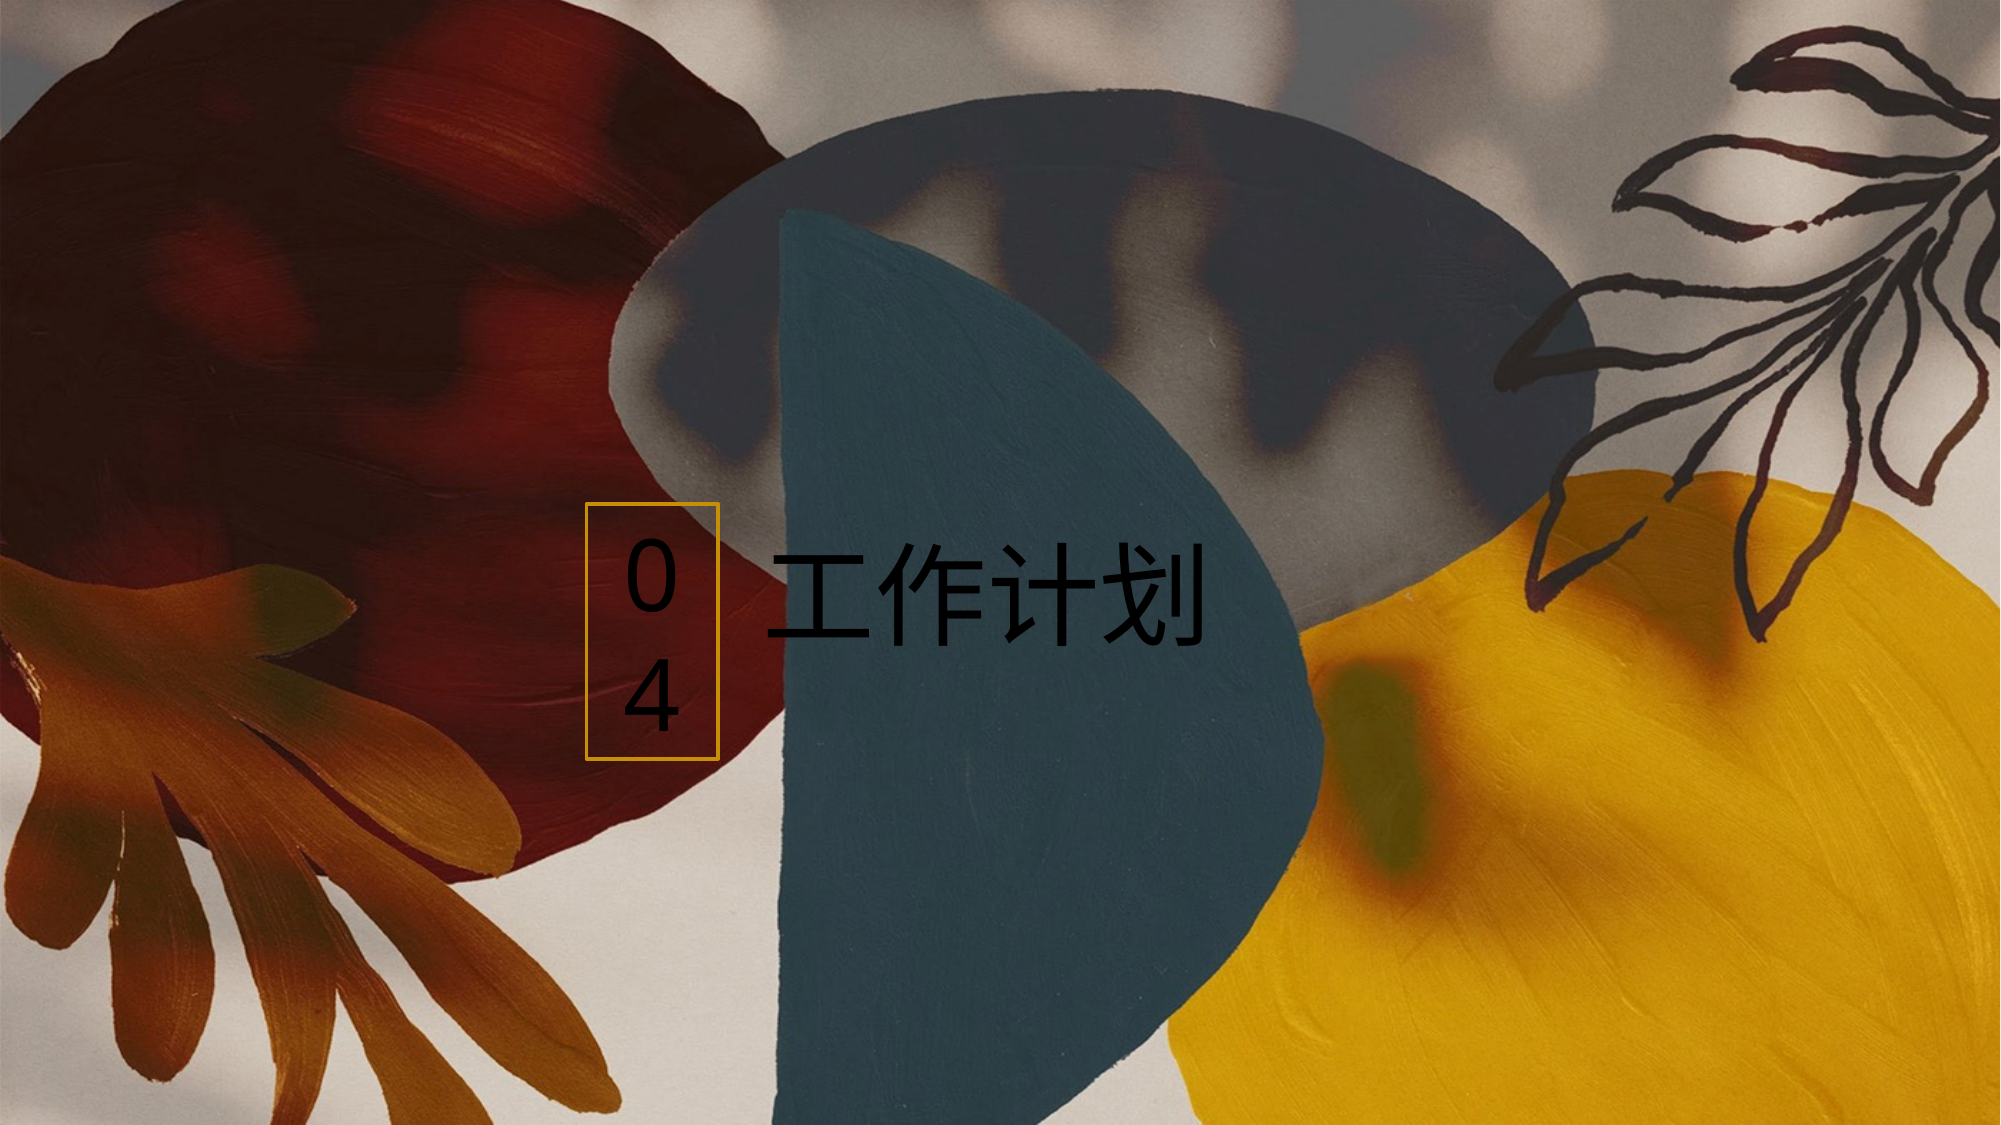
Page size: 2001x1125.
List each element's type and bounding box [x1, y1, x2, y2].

picture [0, 0, 2001, 1125]
text_box [586, 450, 1450, 670]
